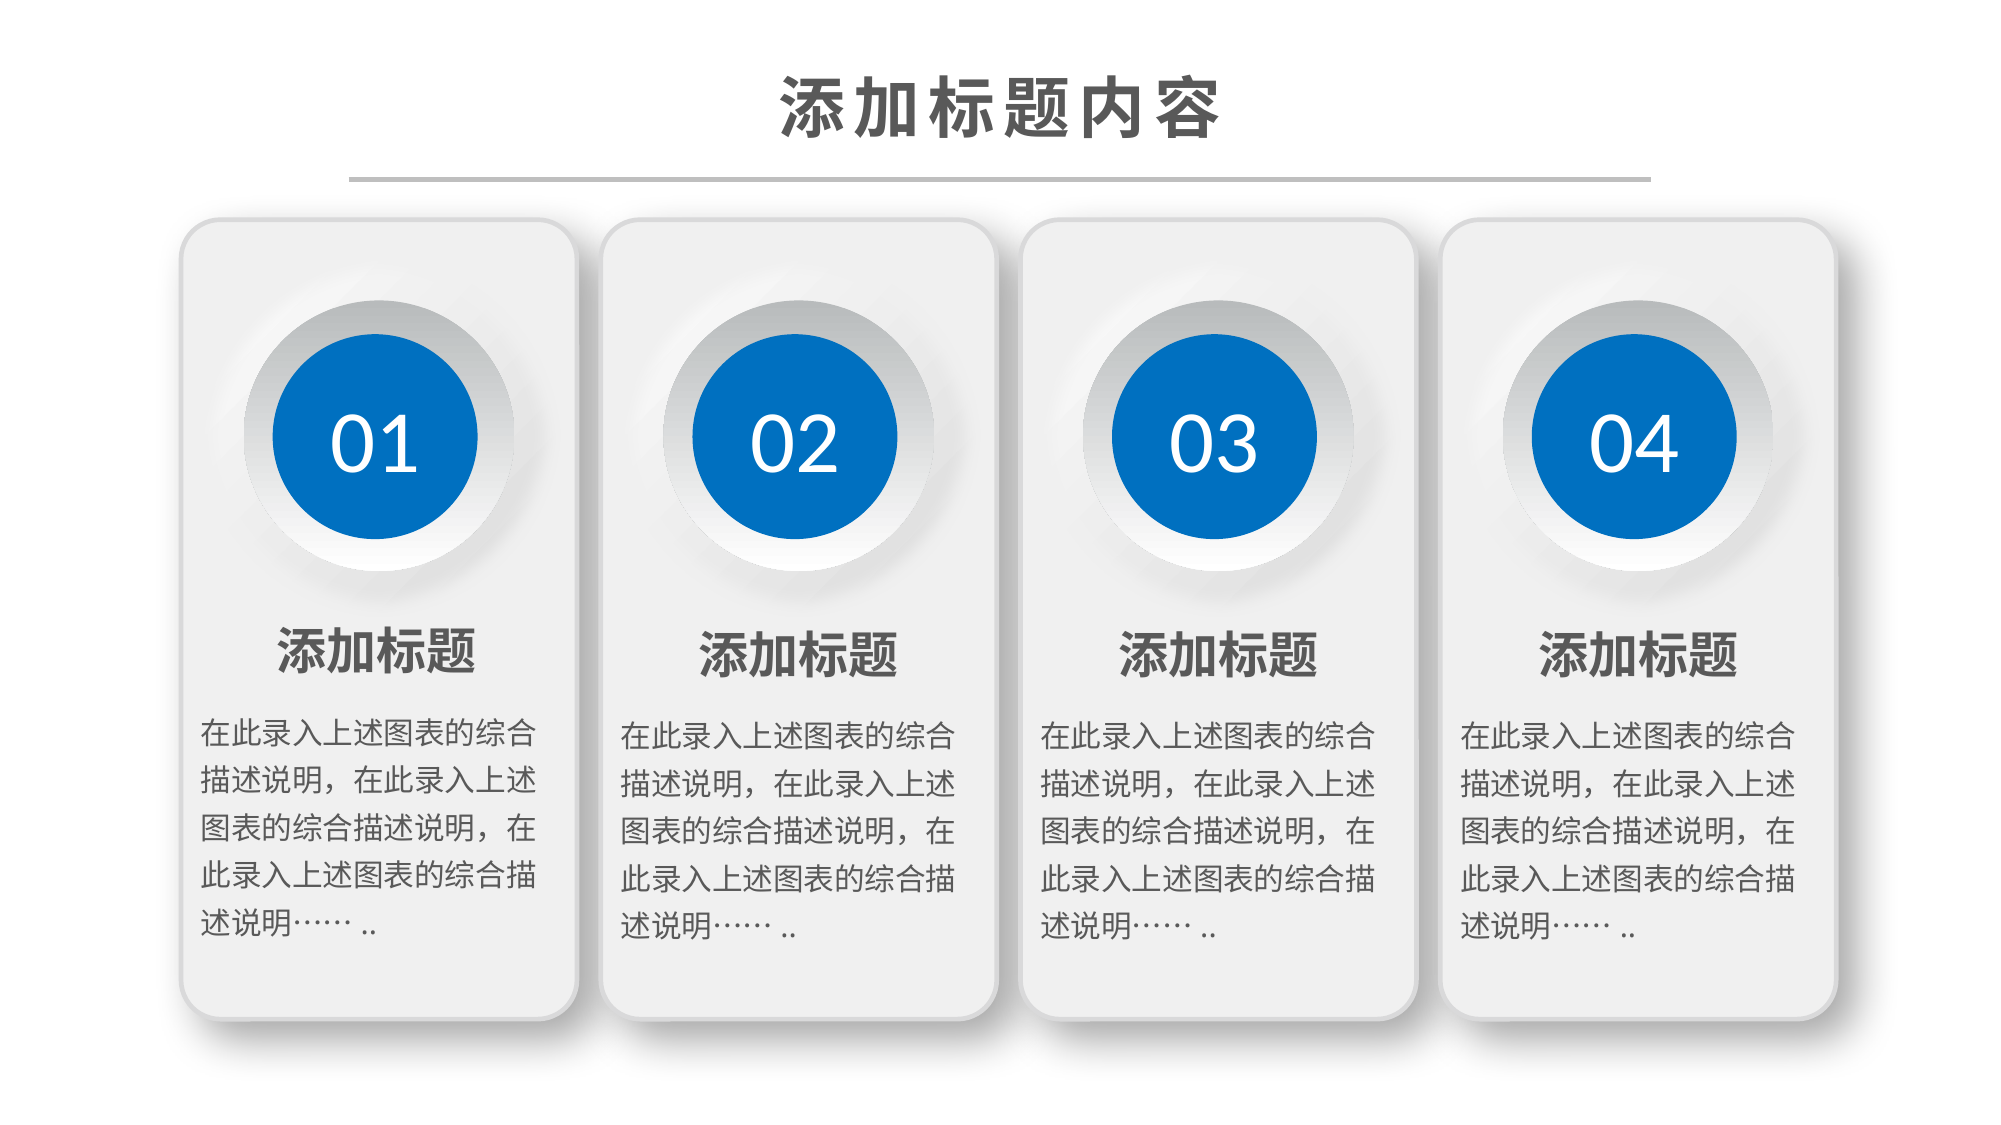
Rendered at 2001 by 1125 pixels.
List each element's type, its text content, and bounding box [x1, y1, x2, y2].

text_box 添加标题 [227, 620, 526, 687]
text_box 添加标题 [1069, 620, 1368, 691]
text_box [1034, 251, 1403, 620]
text_box [1020, 219, 1417, 1020]
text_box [195, 251, 563, 620]
text_box 添加标题 [1488, 620, 1788, 691]
text_box 在此录入上述图表的综合描述说明，在此录入上述图表的综合描述说明，在此录入上述图表的综合描述说明…….. [1445, 698, 1832, 952]
text_box 添加标题 [649, 620, 948, 691]
text_box 在此录入上述图表的综合描述说明，在此录入上述图表的综合描述说明，在此录入上述图表的综合描述说明…….. [1025, 698, 1412, 952]
text_box 在此录入上述图表的综合描述说明，在此录入上述图表的综合描述说明，在此录入上述图表的综合描述说明…….. [605, 698, 992, 952]
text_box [1454, 251, 1822, 620]
text_box [181, 219, 577, 1020]
text_box [1440, 219, 1837, 1020]
text_box 在此录入上述图表的综合描述说明，在此录入上述图表的综合描述说明，在此录入上述图表的综合描述说明…….. [185, 695, 573, 949]
text_box [600, 219, 997, 1020]
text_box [615, 251, 983, 620]
